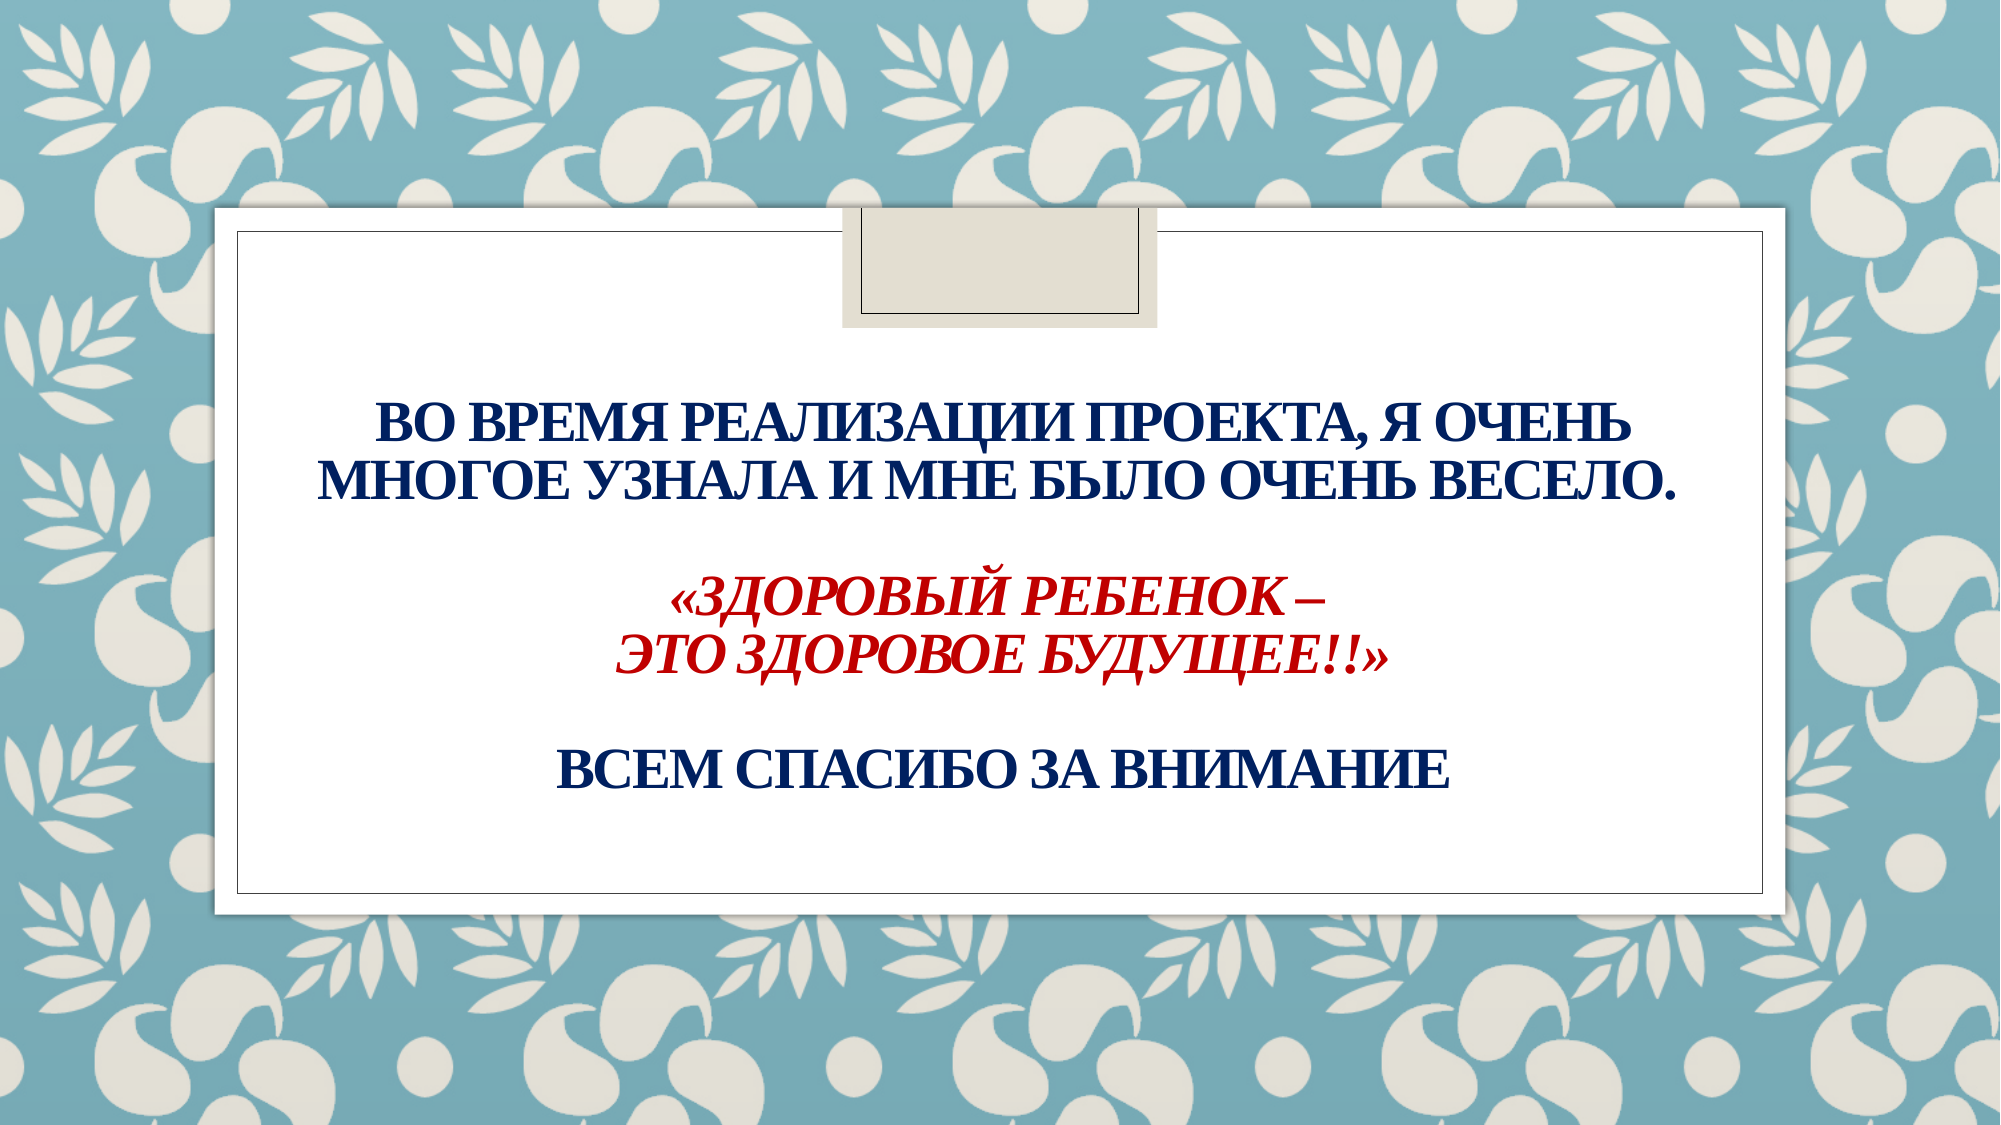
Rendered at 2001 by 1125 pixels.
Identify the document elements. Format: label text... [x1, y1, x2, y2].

title Во время реализации проекта, я очень многое узнала и мне было очень весело. «Здоровый ребенок – это здоровое будущее!!» Всем спасибо за внимание [260, 385, 1748, 811]
